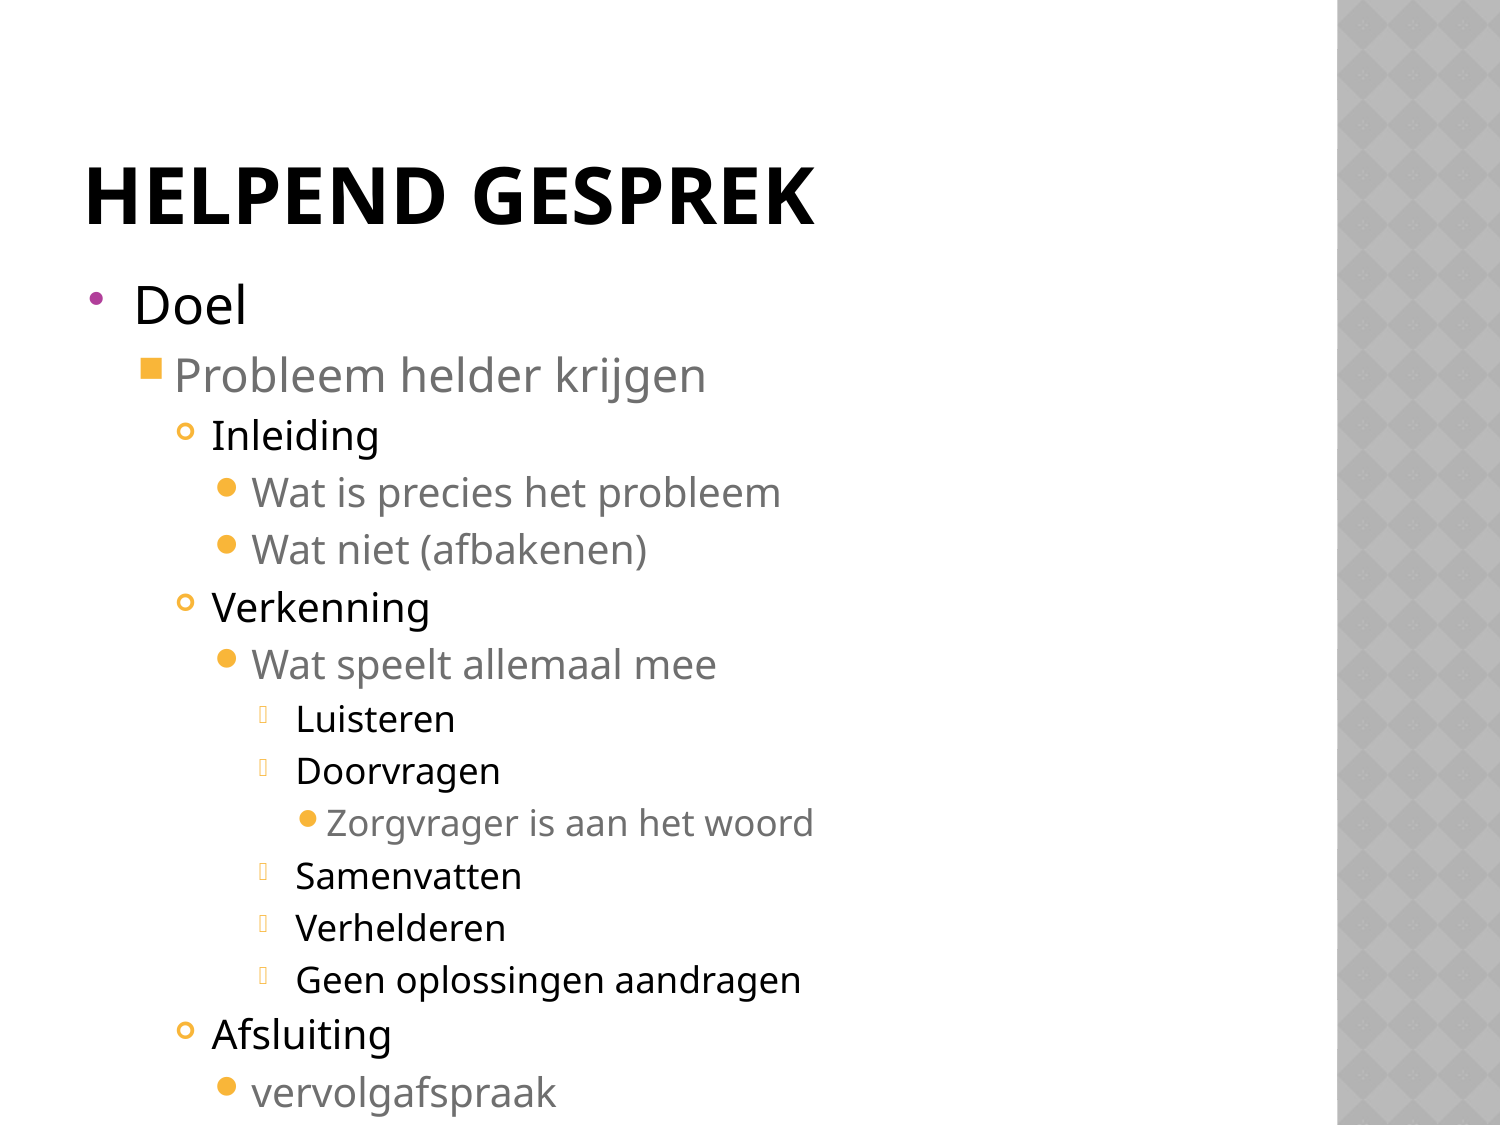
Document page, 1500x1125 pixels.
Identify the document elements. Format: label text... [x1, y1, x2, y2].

title Helpend gesprek [75, 52, 1263, 240]
list Doel Probleem helder krijgen Inleiding Wat is precies het probleem Wat niet (afbakenen) Verkenning Wat speelt allemaal mee Luisteren Doorvragen Zorgvrager is aan het woord Samenvatten Verhelderen Geen oplossingen aandragen Afsluiting vervolgafspraak [75, 264, 1263, 1125]
